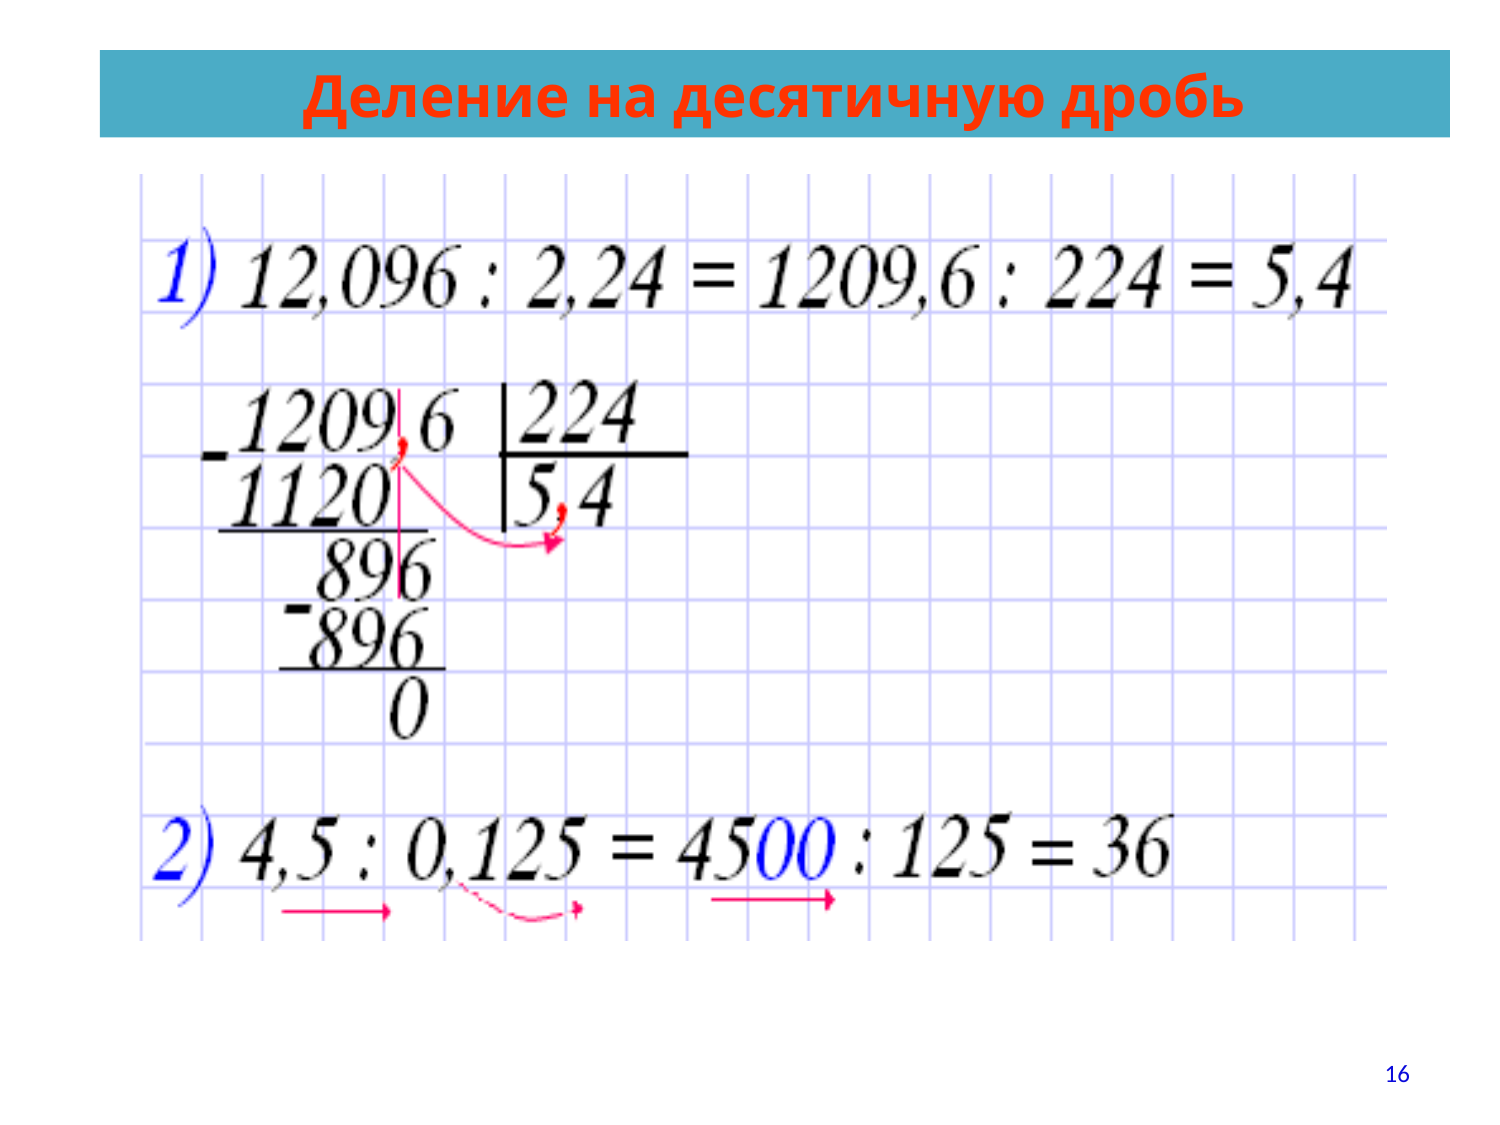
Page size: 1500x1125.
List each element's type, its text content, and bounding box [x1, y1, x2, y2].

title Деление на десятичную дробь [99, 50, 1450, 138]
slide_number 16 [1074, 1042, 1425, 1103]
picture [123, 174, 1387, 941]
